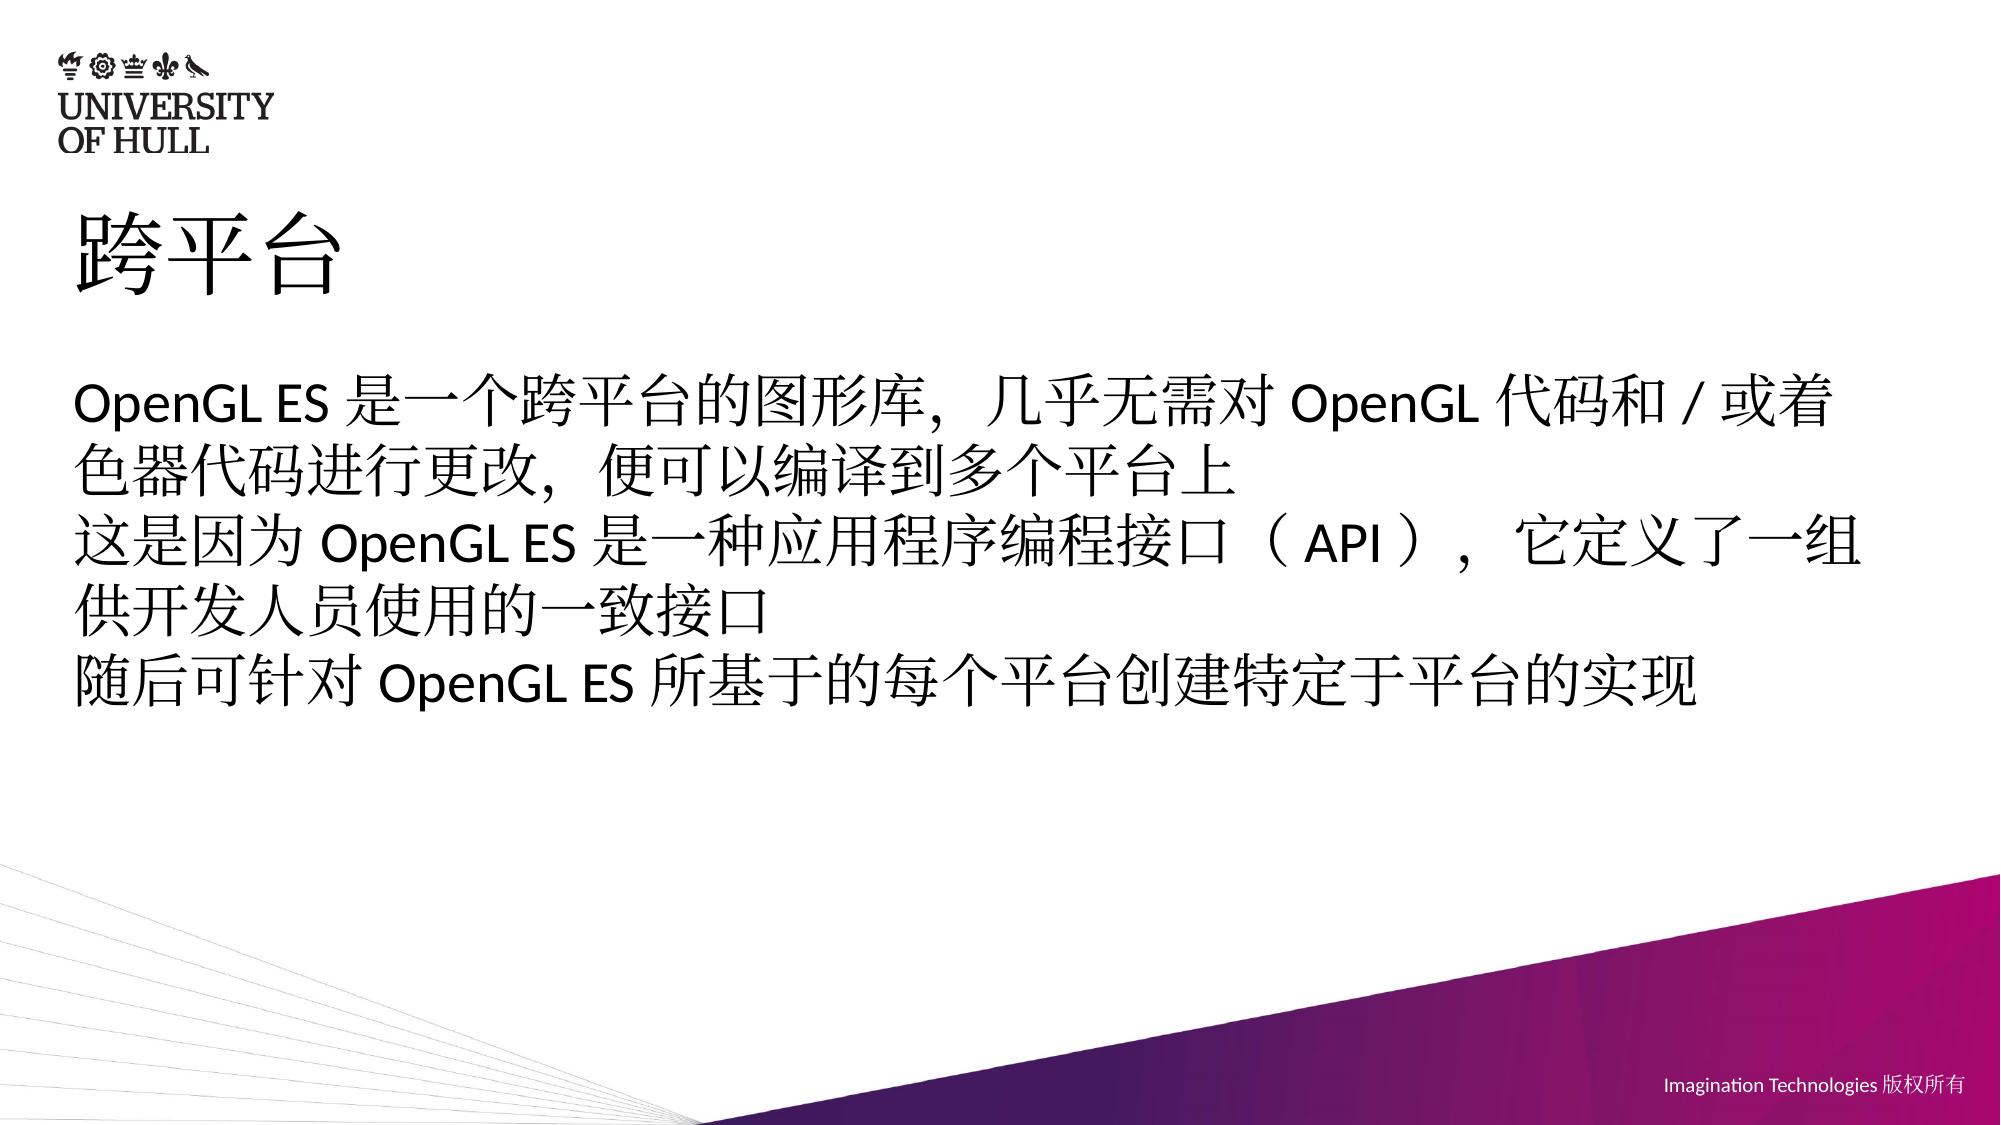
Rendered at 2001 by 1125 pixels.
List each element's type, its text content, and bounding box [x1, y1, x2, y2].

list OpenGL ES是一个跨平台的图形库，几乎无需对OpenGL代码和/或着色器代码进行更改，便可以编译到多个平台上 这是因为OpenGL ES是一种应用程序编程接口（API），它定义了一组供开发人员使用的一致接口 随后可针对OpenGL ES所基于的每个平台创建特定于平台的实现 [57, 356, 1898, 1074]
picture [0, 0, 2000, 1125]
title 跨平台 [57, 178, 1931, 340]
